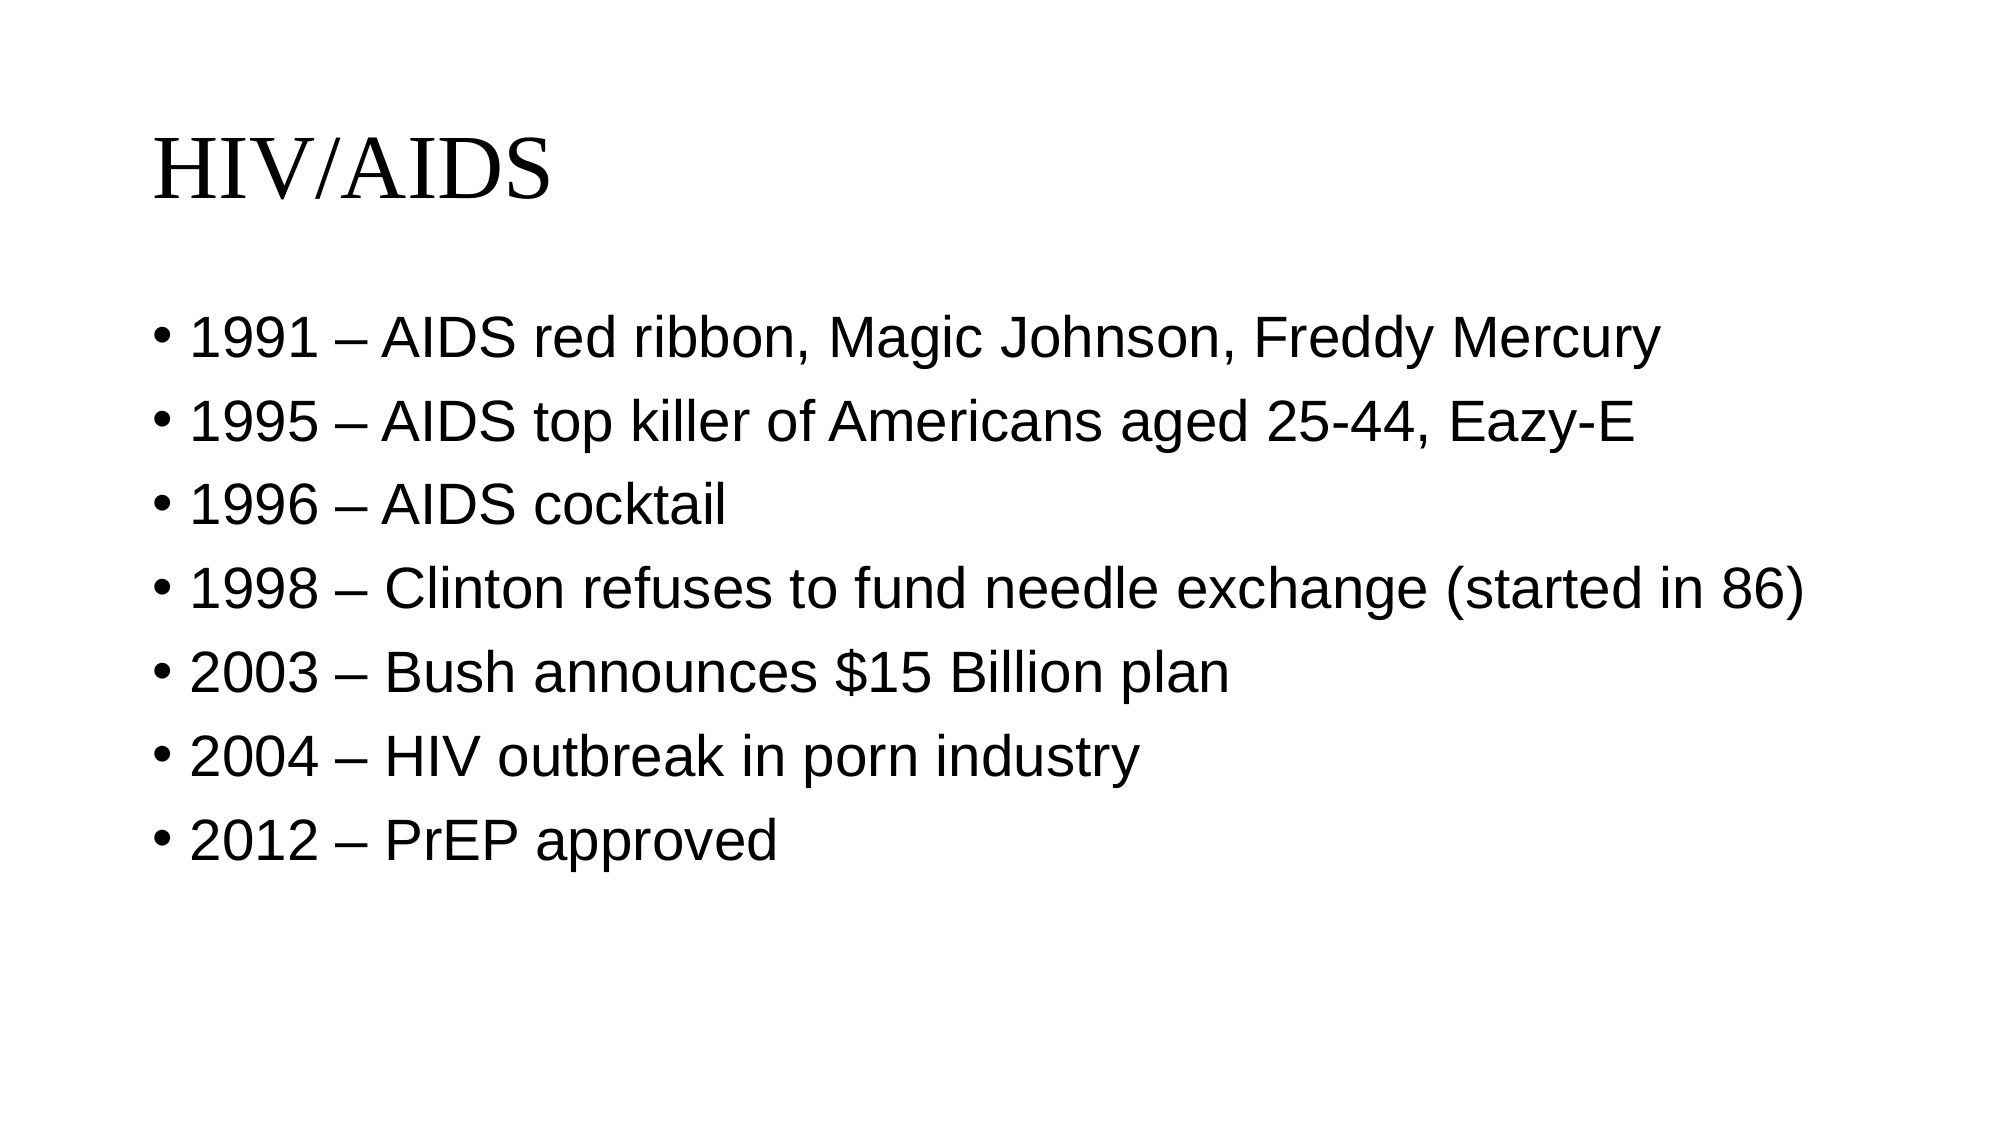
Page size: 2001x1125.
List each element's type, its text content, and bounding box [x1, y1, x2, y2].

title HIV/AIDS [137, 59, 1863, 278]
list 1991 – AIDS red ribbon, Magic Johnson, Freddy Mercury 1995 – AIDS top killer of Americans aged 25-44, Eazy-E 1996 – AIDS cocktail 1998 – Clinton refuses to fund needle exchange (started in 86) 2003 – Bush announces $15 Billion plan 2004 – HIV outbreak in porn industry 2012 – PrEP approved [137, 299, 1863, 1014]
